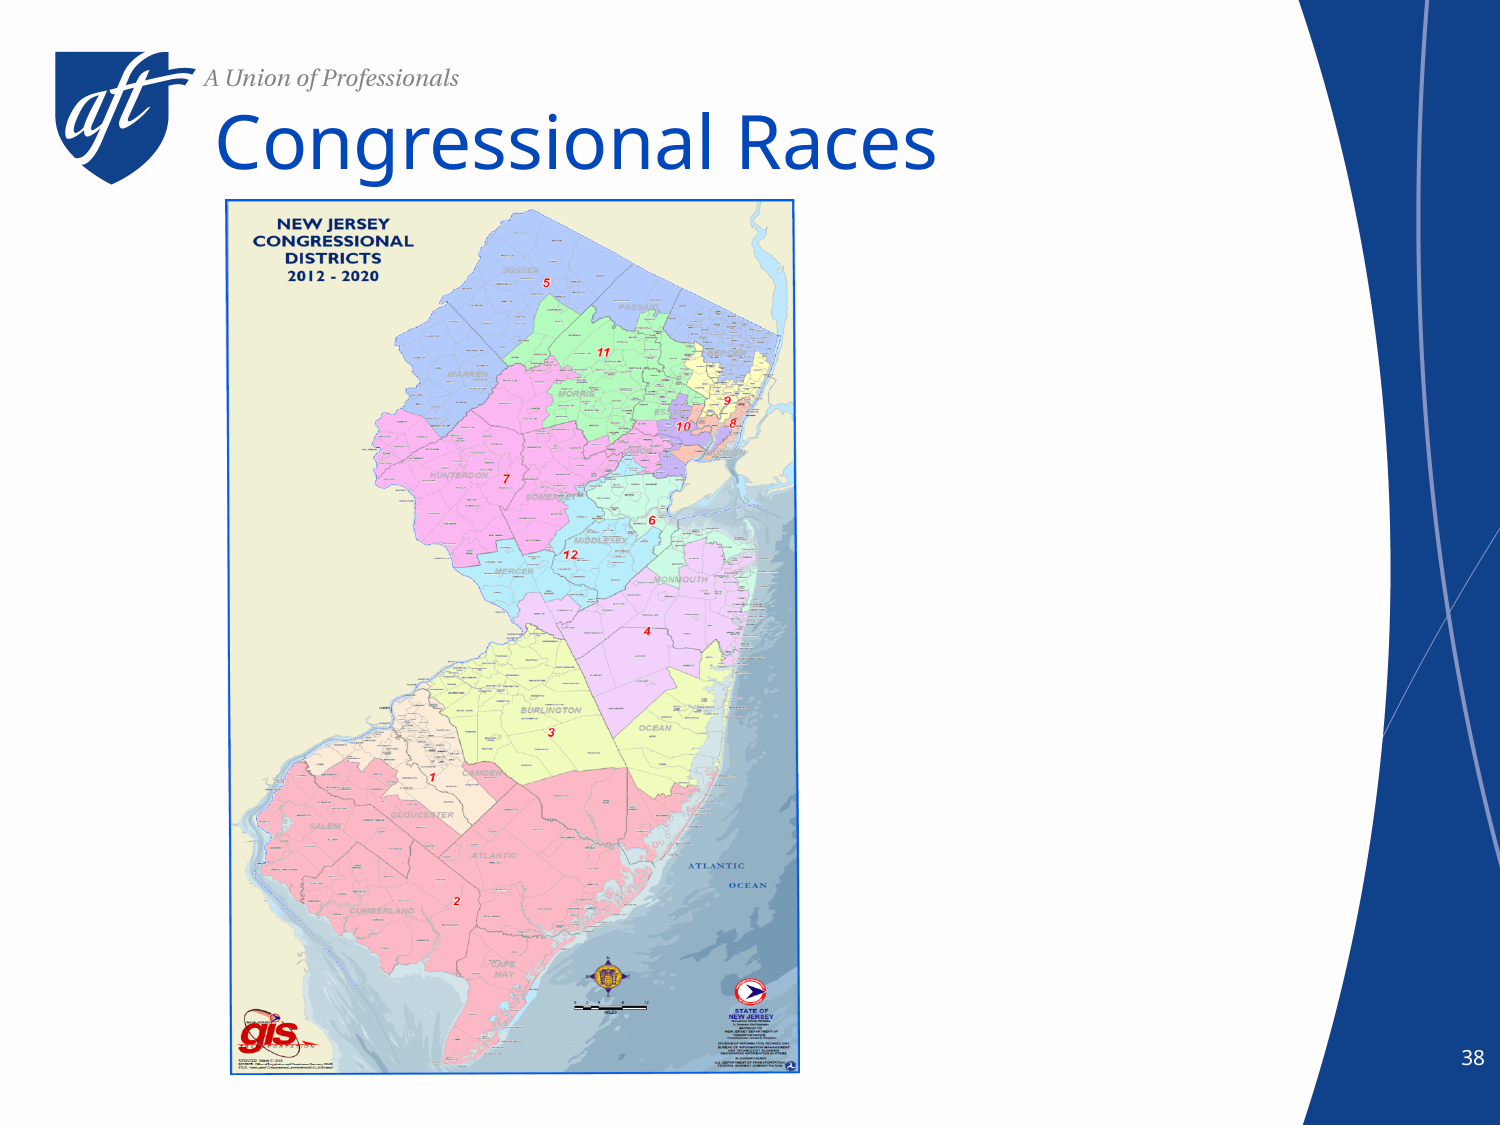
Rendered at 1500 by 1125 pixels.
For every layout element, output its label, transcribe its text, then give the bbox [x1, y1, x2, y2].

text_box Congressional Races [200, 87, 1225, 193]
picture [0, 0, 1500, 1125]
slide_number 38 [1187, 1037, 1500, 1088]
